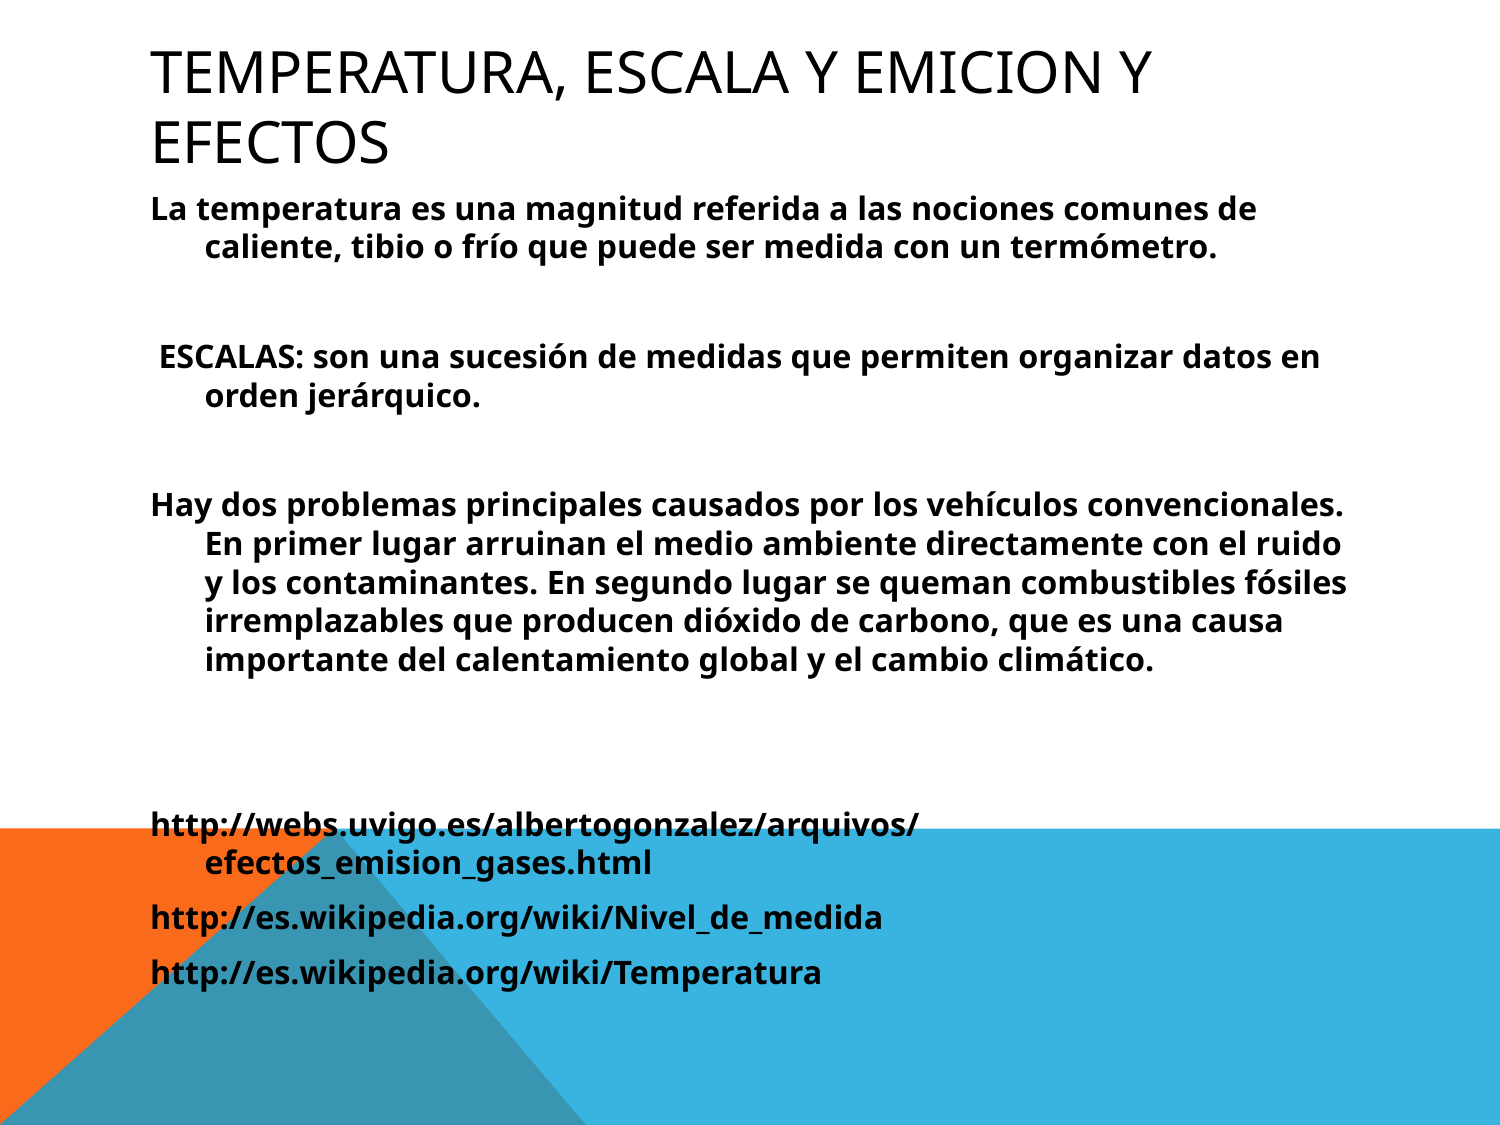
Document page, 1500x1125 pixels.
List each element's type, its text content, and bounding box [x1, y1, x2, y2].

list La temperatura es una magnitud referida a las nociones comunes de caliente, tibio o frío que puede ser medida con un termómetro. ESCALAS: son una sucesión de medidas que permiten organizar datos en orden jerárquico. Hay dos problemas principales causados por los vehículos convencionales. En primer lugar arruinan el medio ambiente directamente con el ruido y los contaminantes. En segundo lugar se queman combustibles fósiles irremplazables que producen dióxido de carbono, que es una causa importante del calentamiento global y el cambio climático. http://webs.uvigo.es/albertogonzalez/arquivos/efectos_emision_gases.html http://es.wikipedia.org/wiki/Nivel_de_medida http://es.wikipedia.org/wiki/Temperatura [135, 180, 1369, 1012]
title TEMPERATURA, ESCALA Y EMICION Y EFECTOS [135, 60, 1369, 150]
